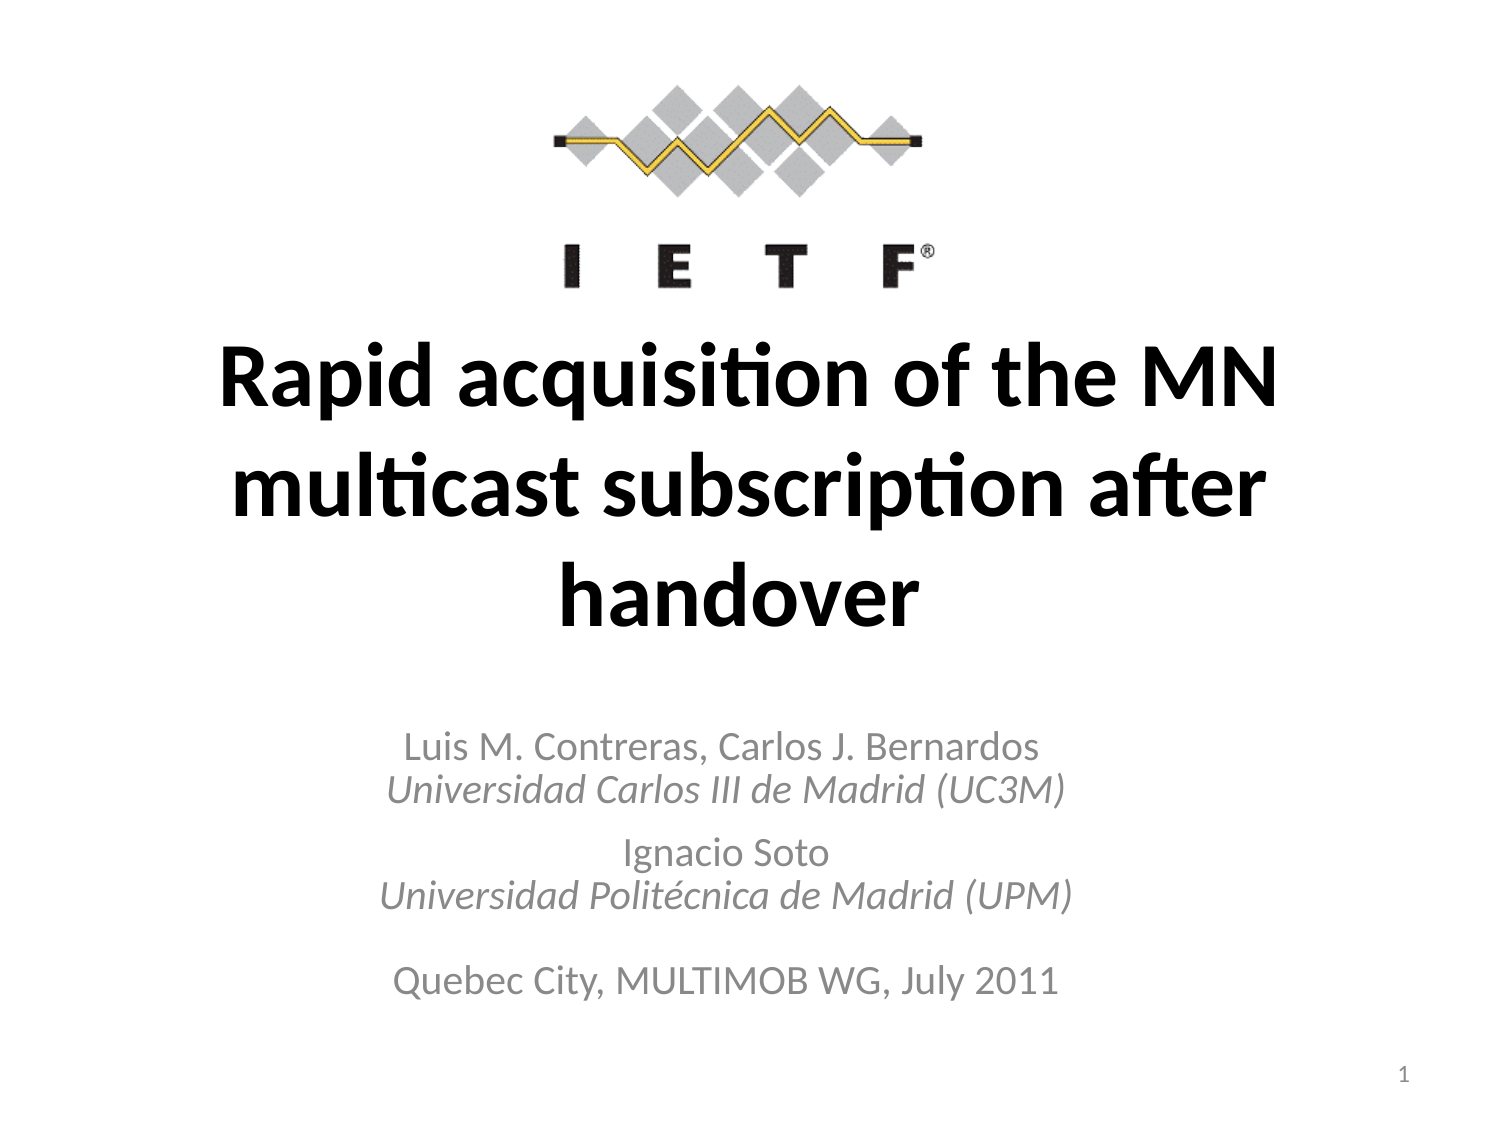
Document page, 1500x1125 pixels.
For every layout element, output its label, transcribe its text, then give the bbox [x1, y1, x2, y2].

title Rapid acquisition of the MN multicast subscription after handover [112, 349, 1388, 610]
subtitle Luis M. Contreras, Carlos J. Bernardos Universidad Carlos III de Madrid (UC3M) Ignacio Soto Universidad Politécnica de Madrid (UPM) Quebec City, MULTIMOB WG, July 2011 [88, 645, 1365, 1036]
picture [525, 69, 964, 303]
text_box 1 [1074, 1042, 1425, 1103]
